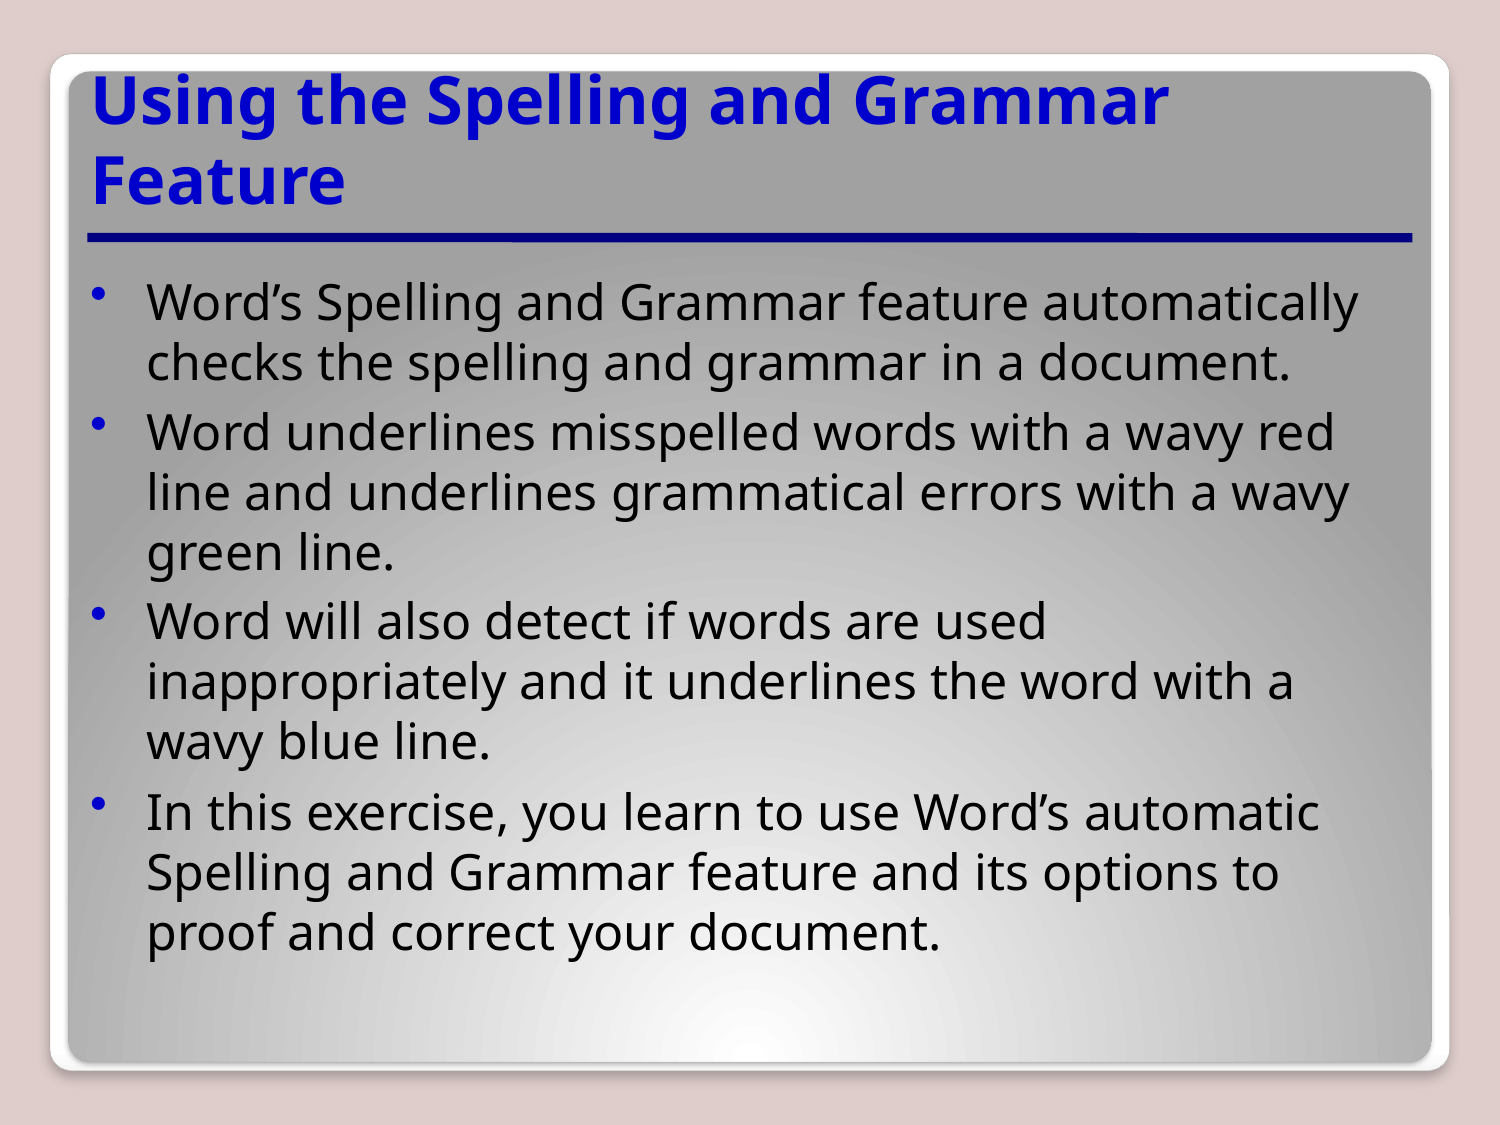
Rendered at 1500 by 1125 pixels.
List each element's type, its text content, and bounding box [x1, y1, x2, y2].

list Word’s Spelling and Grammar feature automatically checks the spelling and grammar in a document. Word underlines misspelled words with a wavy red line and underlines grammatical errors with a wavy green line. Word will also detect if words are used inappropriately and it underlines the word with a wavy blue line. In this exercise, you learn to use Word’s automatic Spelling and Grammar feature and its options to proof and correct your document. [74, 262, 1426, 1063]
title Using the Spelling and Grammar Feature [74, 74, 1426, 226]
